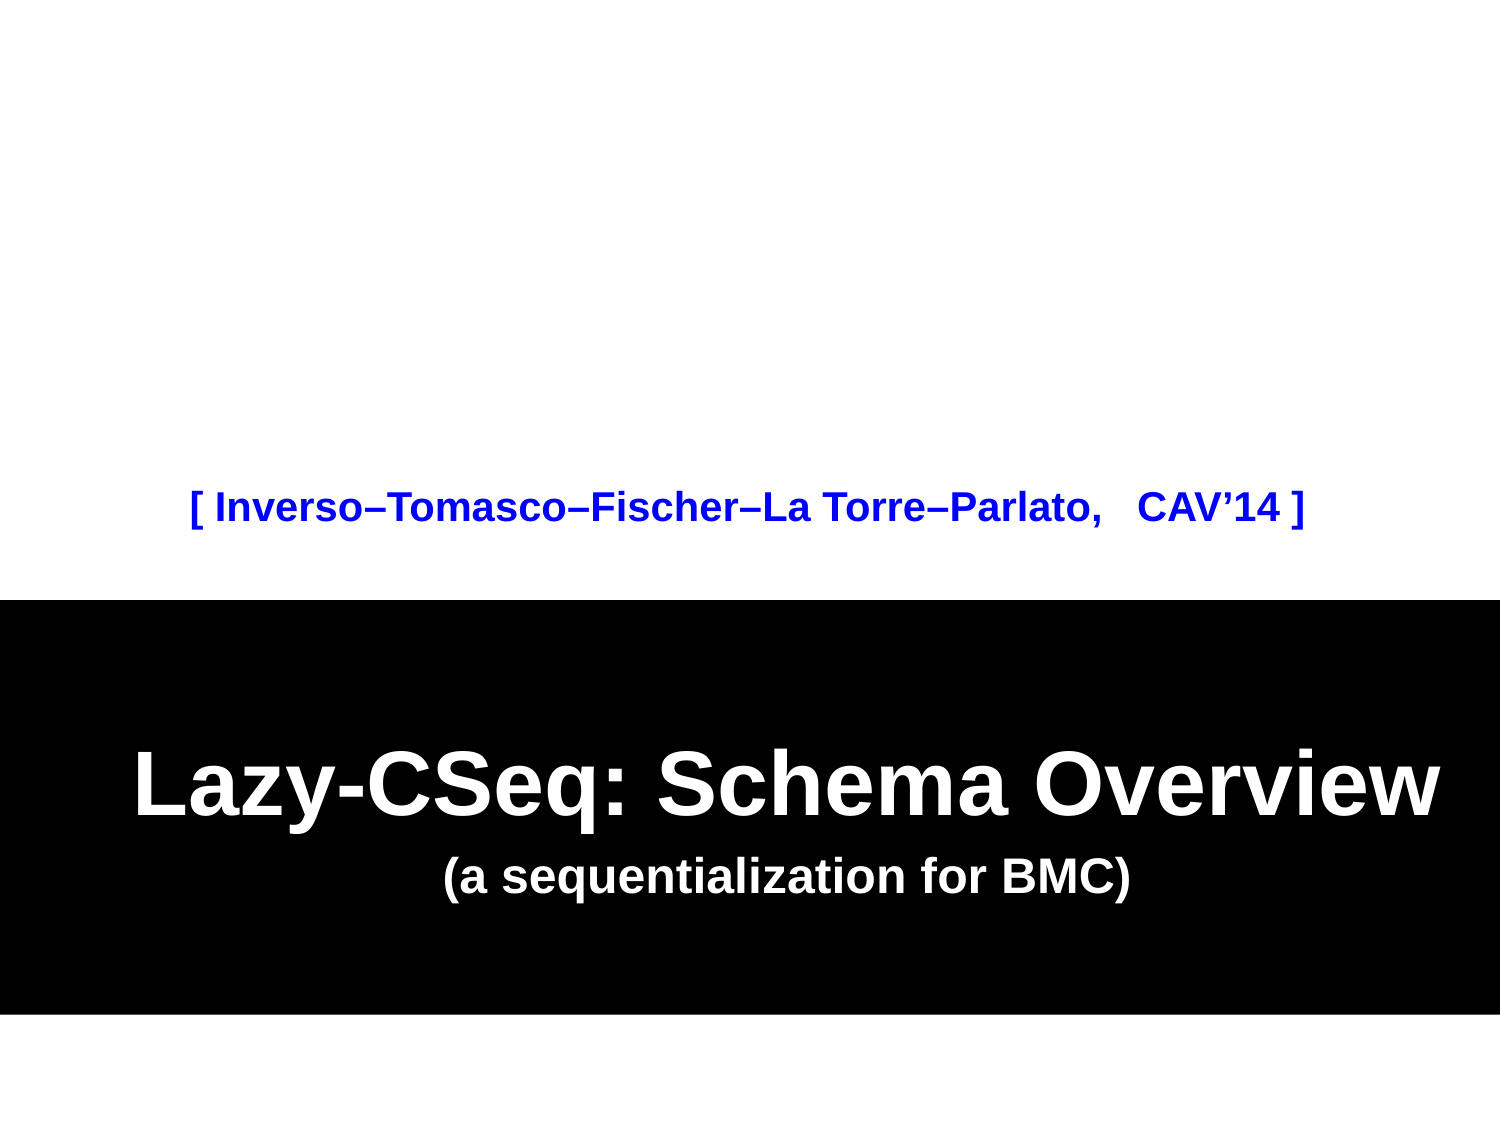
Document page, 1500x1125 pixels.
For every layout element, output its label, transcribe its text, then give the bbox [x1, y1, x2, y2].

text_box [ Inverso–Tomasco–Fischer–La Torre–Parlato, CAV’14 ] [174, 472, 1478, 538]
list Lazy-CSeq: Schema Overview (a sequentialization for BMC) [0, 599, 1500, 1015]
